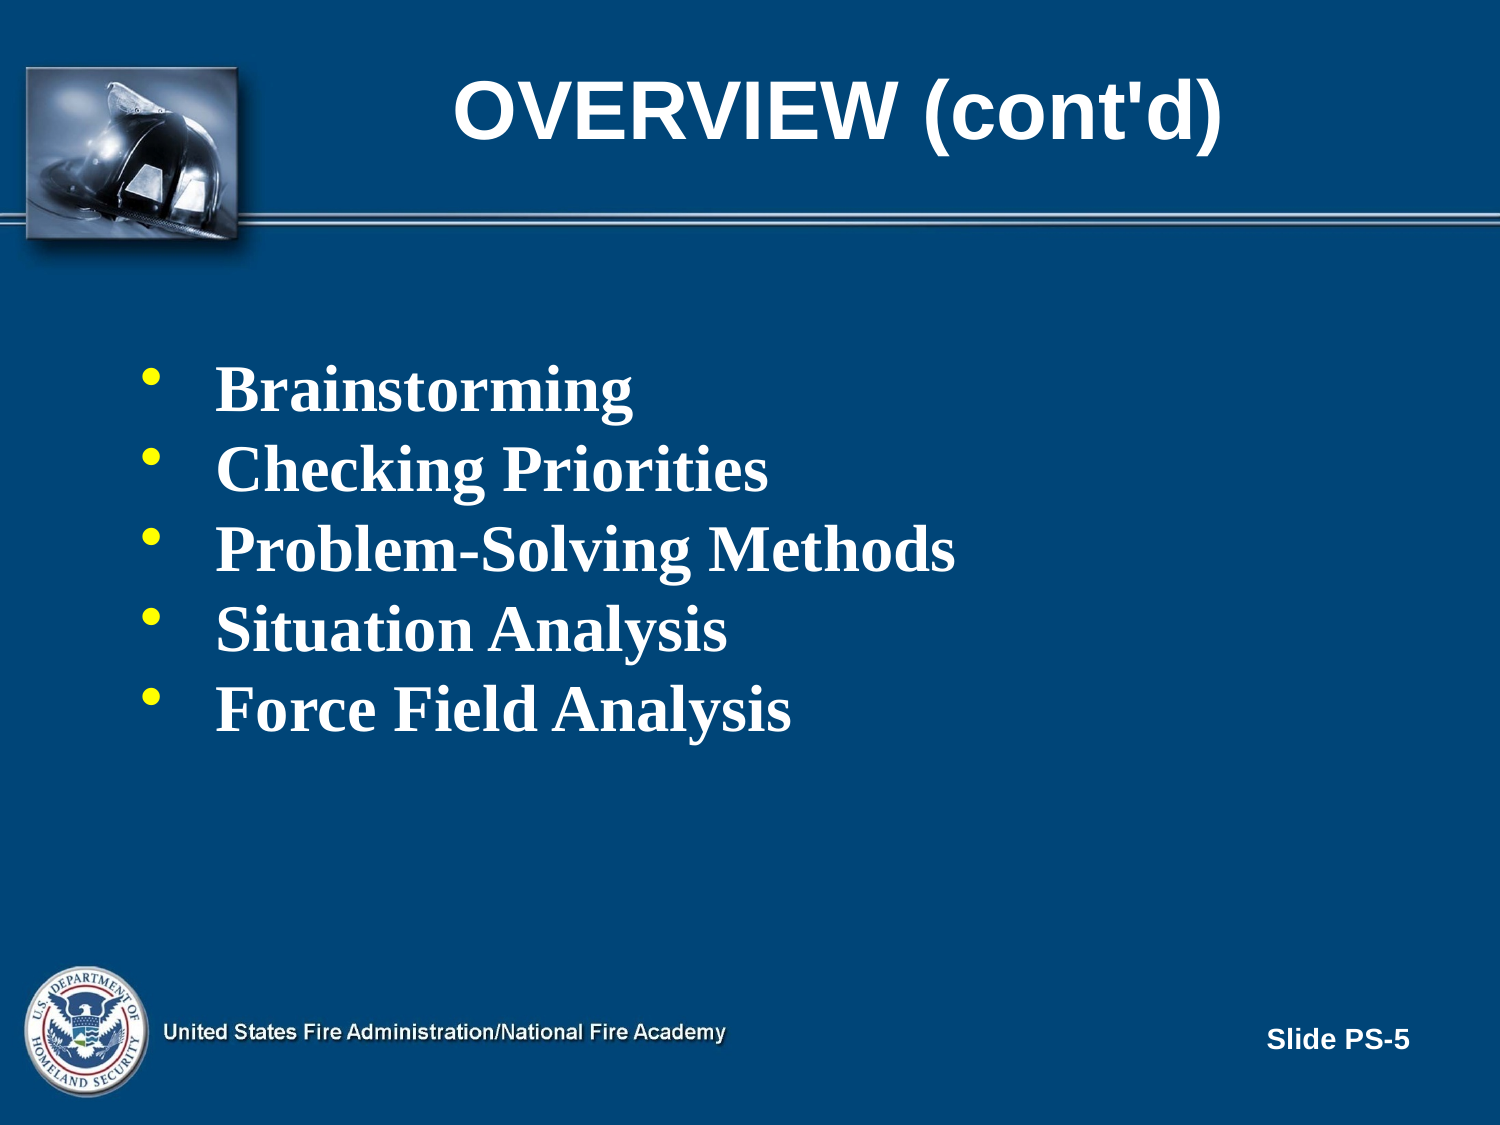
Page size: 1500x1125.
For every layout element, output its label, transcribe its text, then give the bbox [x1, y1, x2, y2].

slide_number Slide PS-5 [1074, 1012, 1426, 1091]
title OVERVIEW (cont'd) [287, 12, 1426, 201]
list Brainstorming Checking Priorities Problem-Solving Methods Situation Analysis Force Field Analysis [124, 337, 1426, 976]
picture [0, 0, 1500, 1125]
